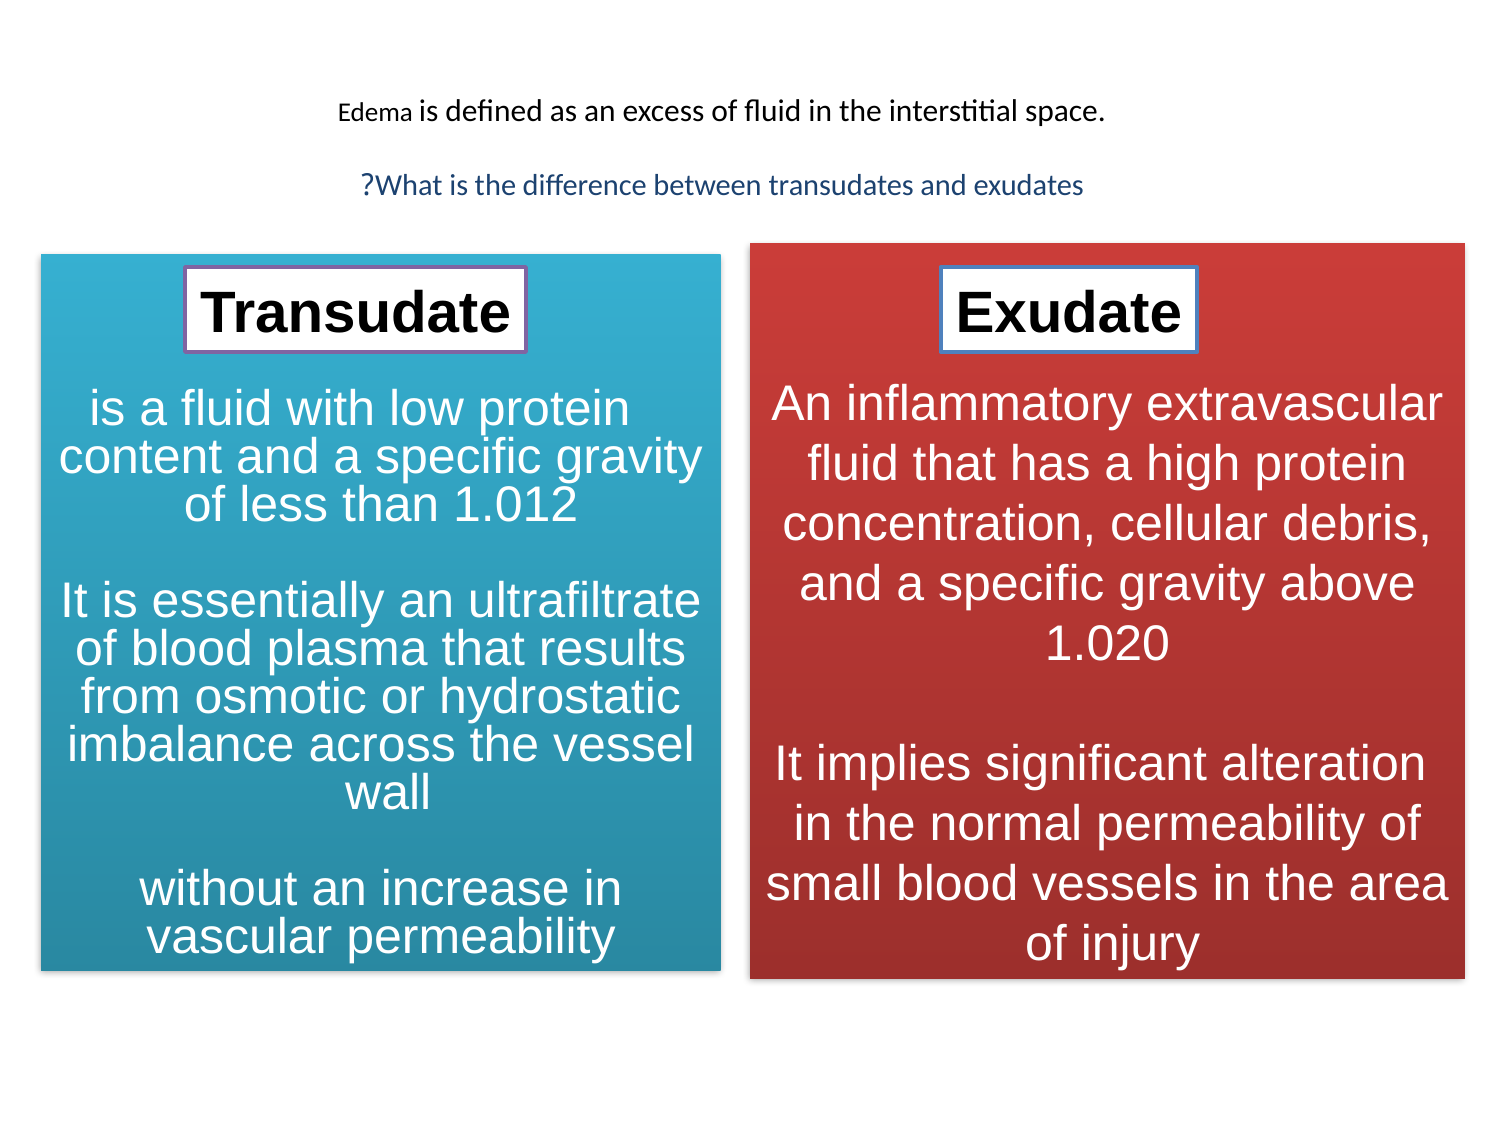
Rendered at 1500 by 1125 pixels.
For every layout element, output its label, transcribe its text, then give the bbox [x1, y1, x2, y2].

title Edema is defined as an excess of fluid in the interstitial space. What is the difference between transudates and exudates? [46, 82, 1397, 270]
text_box Exudate [939, 265, 1199, 354]
text_box An inflammatory extravascular fluid that has a high protein concentration, cellular debris, and a specific gravity above 1.020 It implies significant alteration in the normal permeability of small blood vessels in the area of injury [750, 243, 1465, 979]
text_box Transudate [183, 265, 528, 354]
text_box is a fluid with low protein content and a specific gravity of less than 1.012 It is essentially an ultrafiltrate of blood plasma that results from osmotic or hydrostatic imbalance across the vessel wall without an increase in vascular permeability [41, 254, 721, 971]
